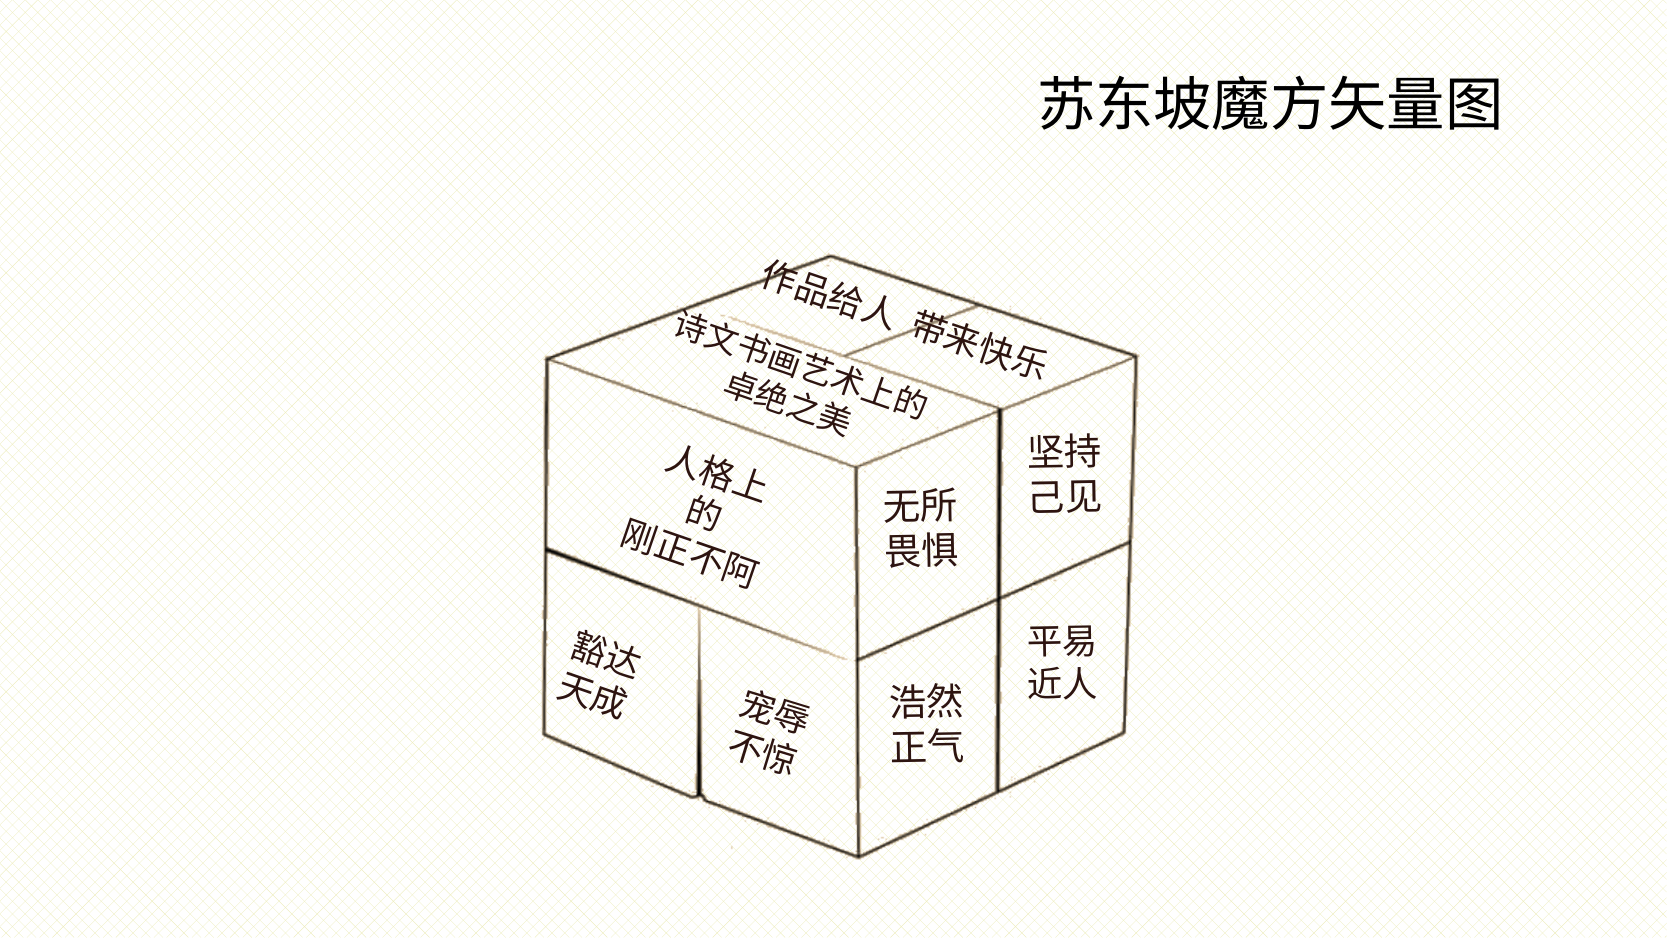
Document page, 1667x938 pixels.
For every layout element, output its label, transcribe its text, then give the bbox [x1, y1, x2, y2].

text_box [419, 243, 1171, 869]
text_box 苏东坡魔方矢量图 [969, 60, 1572, 145]
